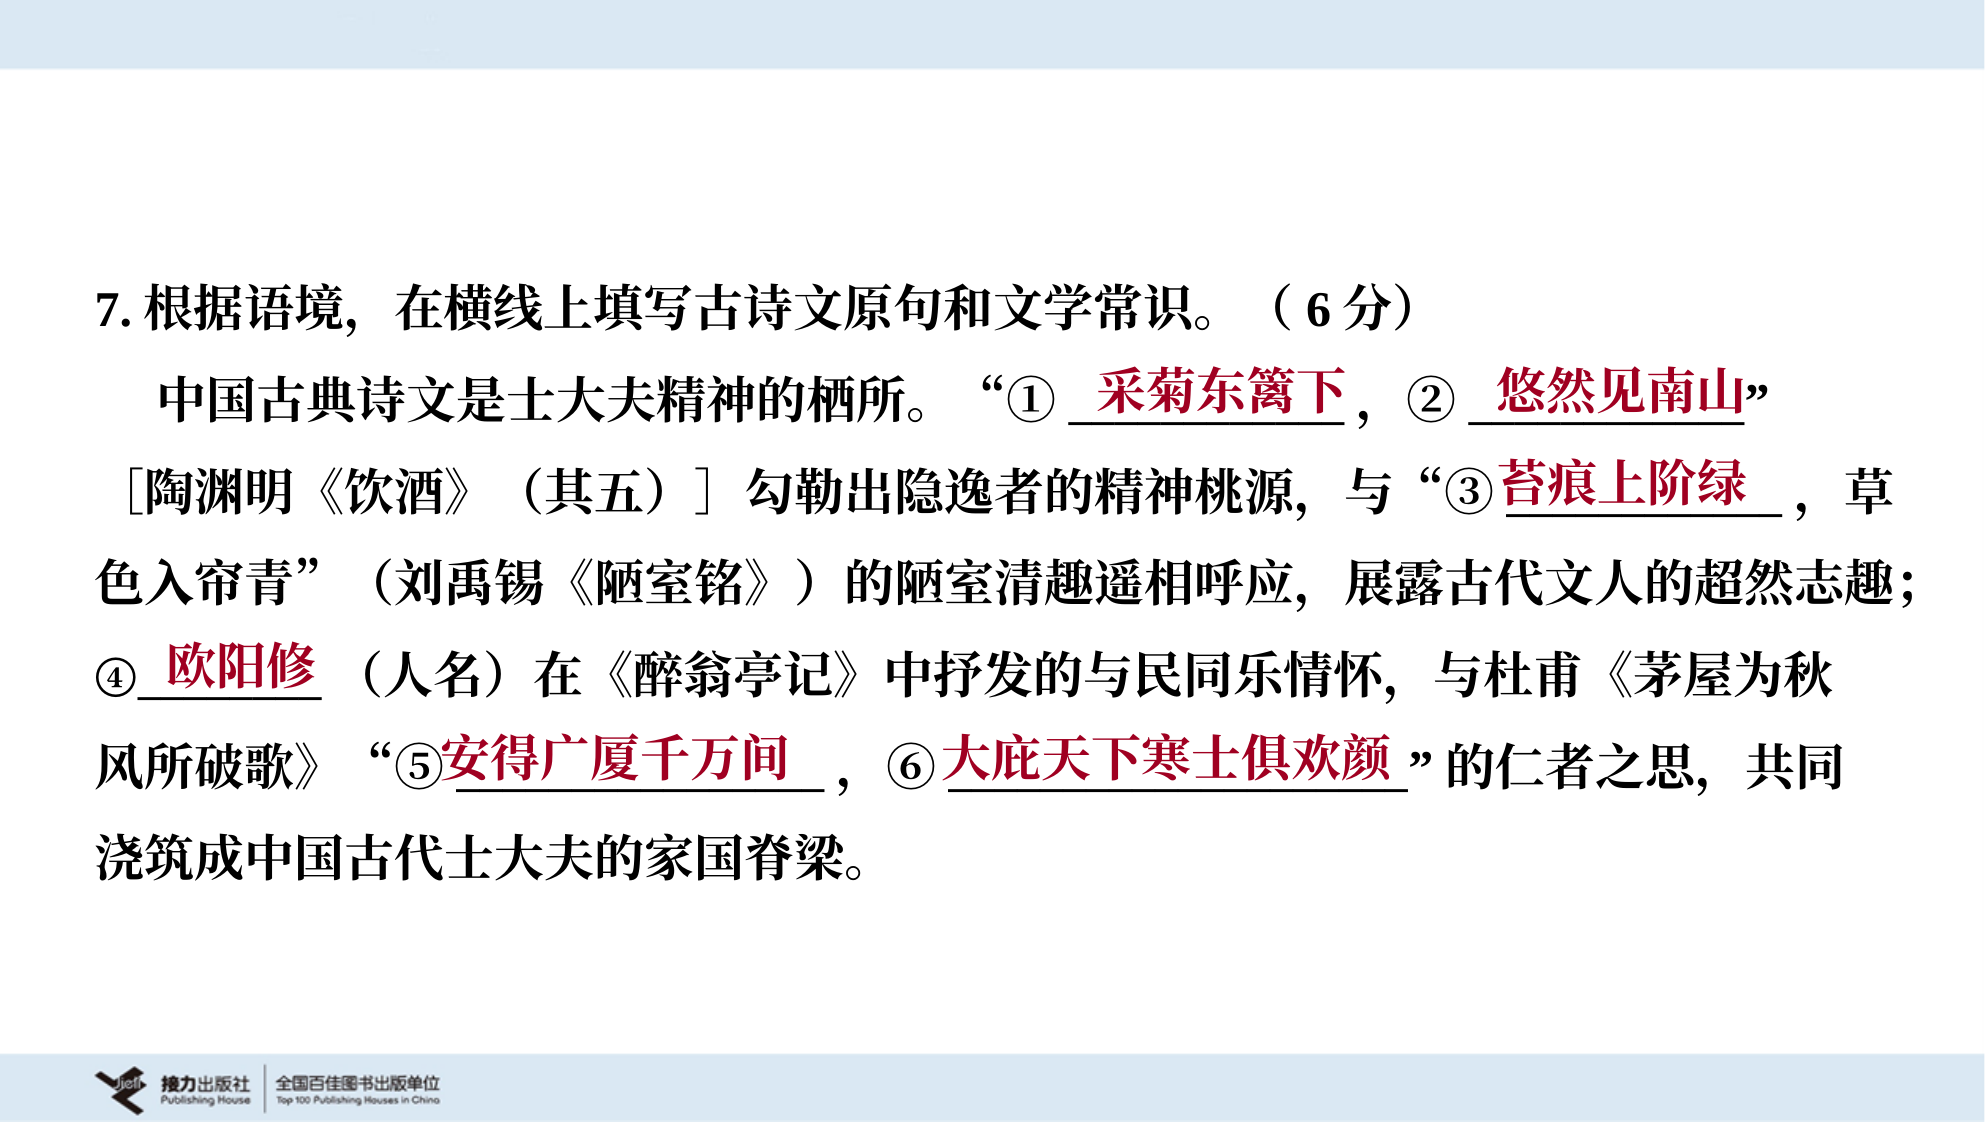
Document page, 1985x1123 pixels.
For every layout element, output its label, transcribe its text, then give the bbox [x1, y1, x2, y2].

text_box 采菊东篱下 [1077, 332, 1366, 420]
text_box 7.根据语境，在横线上填写古诗文原句和文学常识。（6分） 中国古典诗文是士大夫精神的栖所。“①____________，②____________” ［陶渊明《饮酒》（其五）］勾勒出隐逸者的精神桃源，与“③____________，草 色入帘青”（刘禹锡《陋室铭》）的陋室清趣遥相呼应，展露古代文人的超然志趣； ④________（人名）在《醉翁亭记》中抒发的与民同乐情怀，与杜甫《茅屋为秋 风所破歌》“⑤________________，⑥____________________”的仁者之思，共同 浇筑成中国古代士大夫的家国脊梁。 [94, 244, 1892, 887]
text_box 大庇天下寒士俱欢颜 [922, 698, 1411, 787]
text_box 欧阳修 [147, 607, 335, 695]
text_box 苔痕上阶绿 [1479, 423, 1767, 512]
text_box 安得广厦千万间 [421, 698, 810, 787]
picture [0, 0, 1985, 1122]
text_box 悠然见南山 [1478, 332, 1766, 420]
